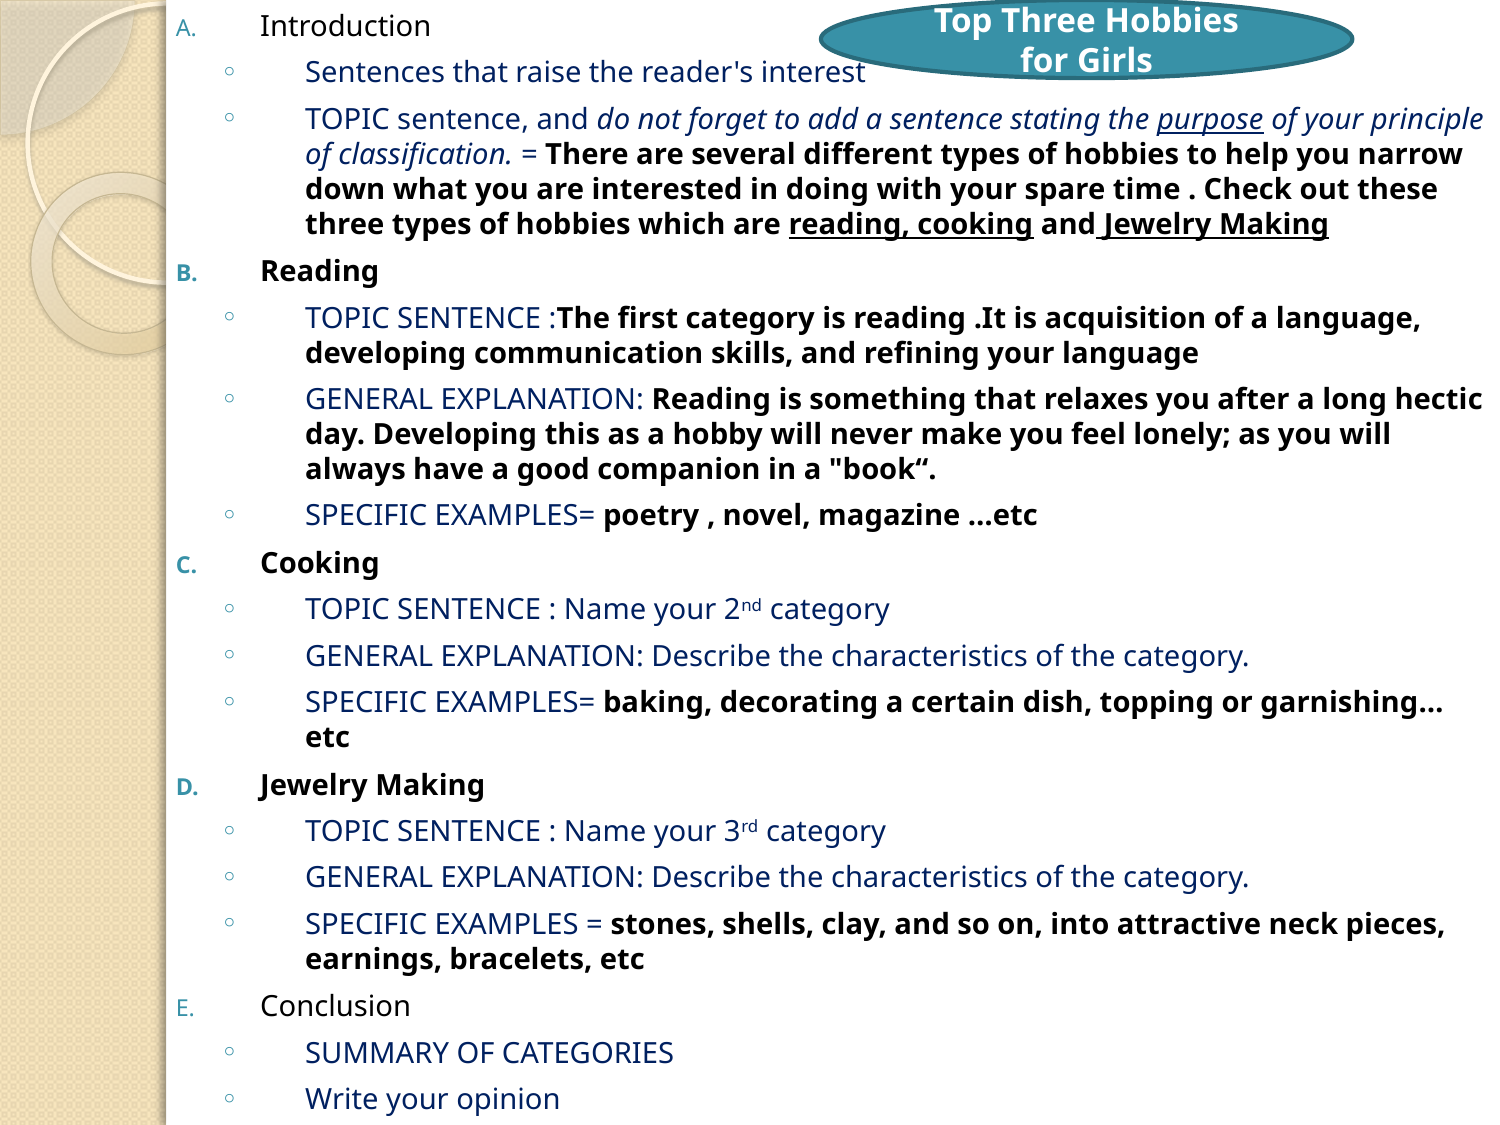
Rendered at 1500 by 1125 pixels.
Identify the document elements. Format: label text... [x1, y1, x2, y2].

text_box Top Three Hobbies for Girls [818, 0, 1355, 81]
list Introduction Sentences that raise the reader's interest TOPIC sentence, and do not forget to add a sentence stating the purpose of your principle of classification. = There are several different types of hobbies to help you narrow down what you are interested in doing with your spare time . Check out these three types of hobbies which are reading, cooking and Jewelry Making Reading TOPIC SENTENCE :The first category is reading .It is acquisition of a language, developing communication skills, and refining your language GENERAL EXPLANATION: Reading is something that relaxes you after a long hectic day. Developing this as a hobby will never make you feel lonely; as you will always have a good companion in a "book“. SPECIFIC EXAMPLES= poetry , novel, magazine …etc Cooking TOPIC SENTENCE : Name your 2nd category GENERAL EXPLANATION: Describe the characteristics of the category. SPECIFIC EXAMPLES= baking, decorating a certain dish, topping or garnishing…etc Jewelry Making TOPIC SENTENCE : Name your 3rd category GENERAL EXPLANATION: Describe the characteristics of the category. SPECIFIC EXAMPLES = stones, shells, clay, and so on, into attractive neck pieces, earnings, bracelets, etc Conclusion SUMMARY OF CATEGORIES Write your opinion [147, 0, 1500, 1125]
